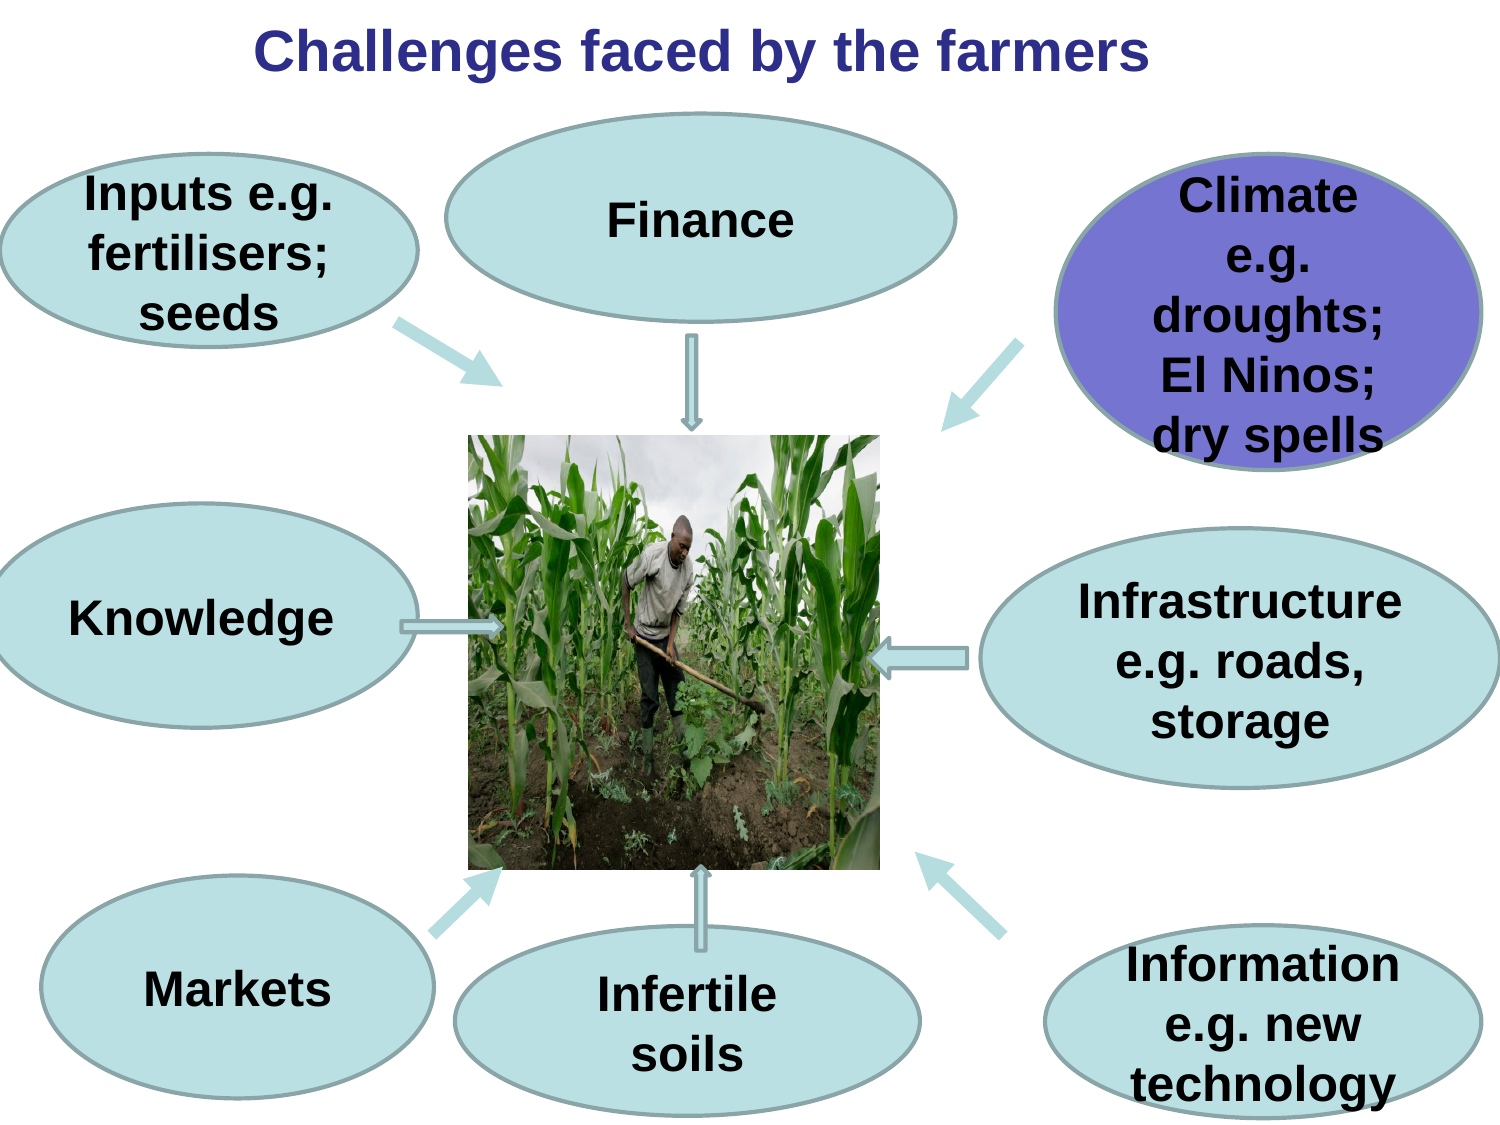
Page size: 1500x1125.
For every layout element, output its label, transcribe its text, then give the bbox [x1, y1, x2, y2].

text_box Markets [39, 873, 437, 1101]
text_box Information e.g. new technology [1042, 923, 1484, 1121]
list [468, 435, 880, 870]
text_box Climate e.g. droughts; El Ninos; dry spells [1053, 151, 1484, 473]
text_box Inputs e.g. fertilisers; seeds [0, 151, 420, 350]
text_box [680, 333, 703, 432]
text_box Knowledge [0, 501, 420, 730]
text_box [395, 321, 504, 387]
text_box [399, 619, 462, 635]
text_box Finance [444, 111, 958, 324]
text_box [940, 341, 1021, 432]
text_box [694, 878, 708, 953]
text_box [431, 866, 504, 936]
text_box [914, 851, 1004, 937]
title Challenges faced by the farmers [0, 0, 1407, 114]
text_box [885, 635, 970, 681]
text_box Infertile soils [452, 923, 923, 1118]
text_box Infrastructure e.g. roads, storage [978, 526, 1500, 791]
